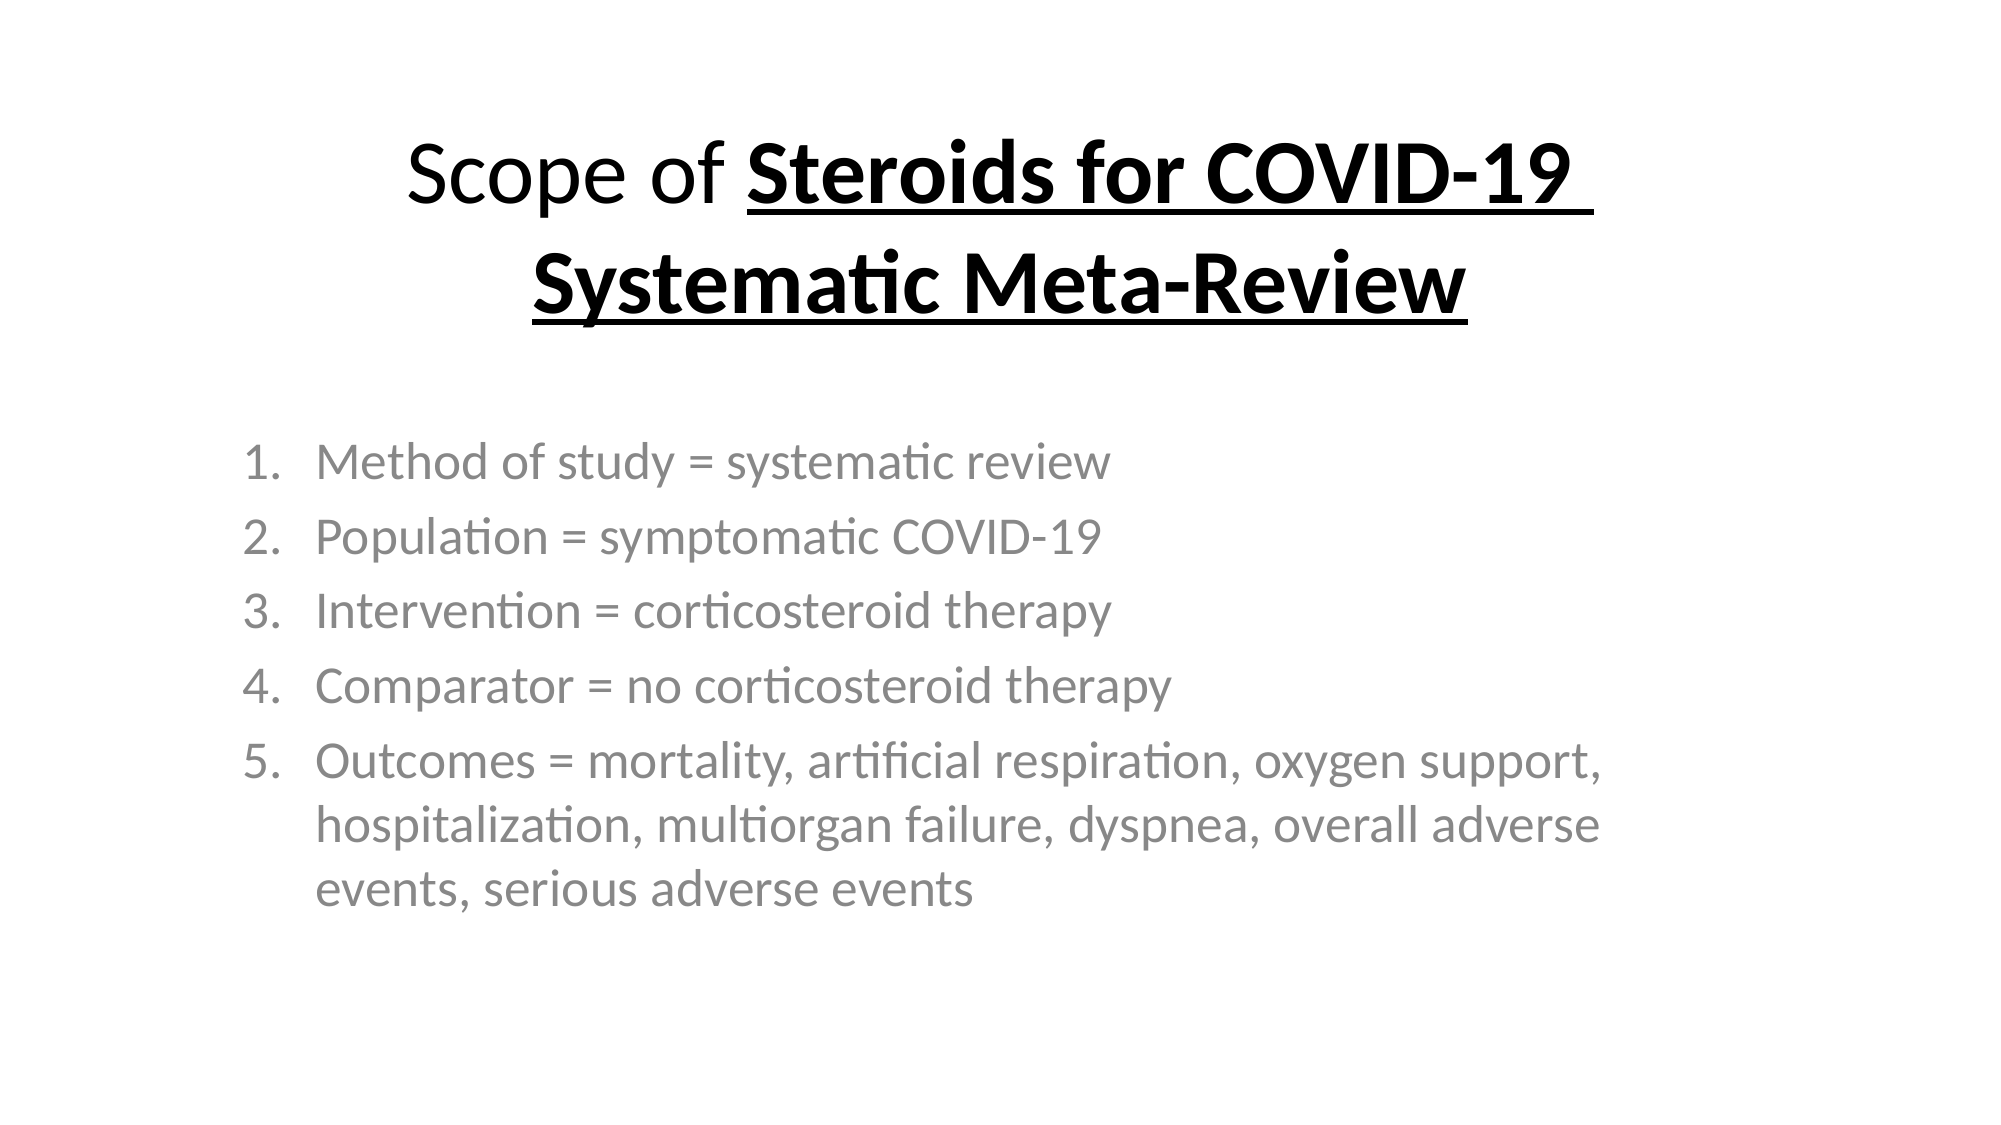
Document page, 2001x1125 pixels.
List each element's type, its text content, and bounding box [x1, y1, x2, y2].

subtitle Method of study = systematic review Population = symptomatic COVID-19 Intervention = corticosteroid therapy Comparator = no corticosteroid therapy Outcomes = mortality, artificial respiration, oxygen support, hospitalization, multiorgan failure, dyspnea, overall adverse events, serious adverse events [223, 418, 1769, 925]
title Scope of Steroids for COVID-19 Systematic Meta-Review [150, 100, 1850, 343]
